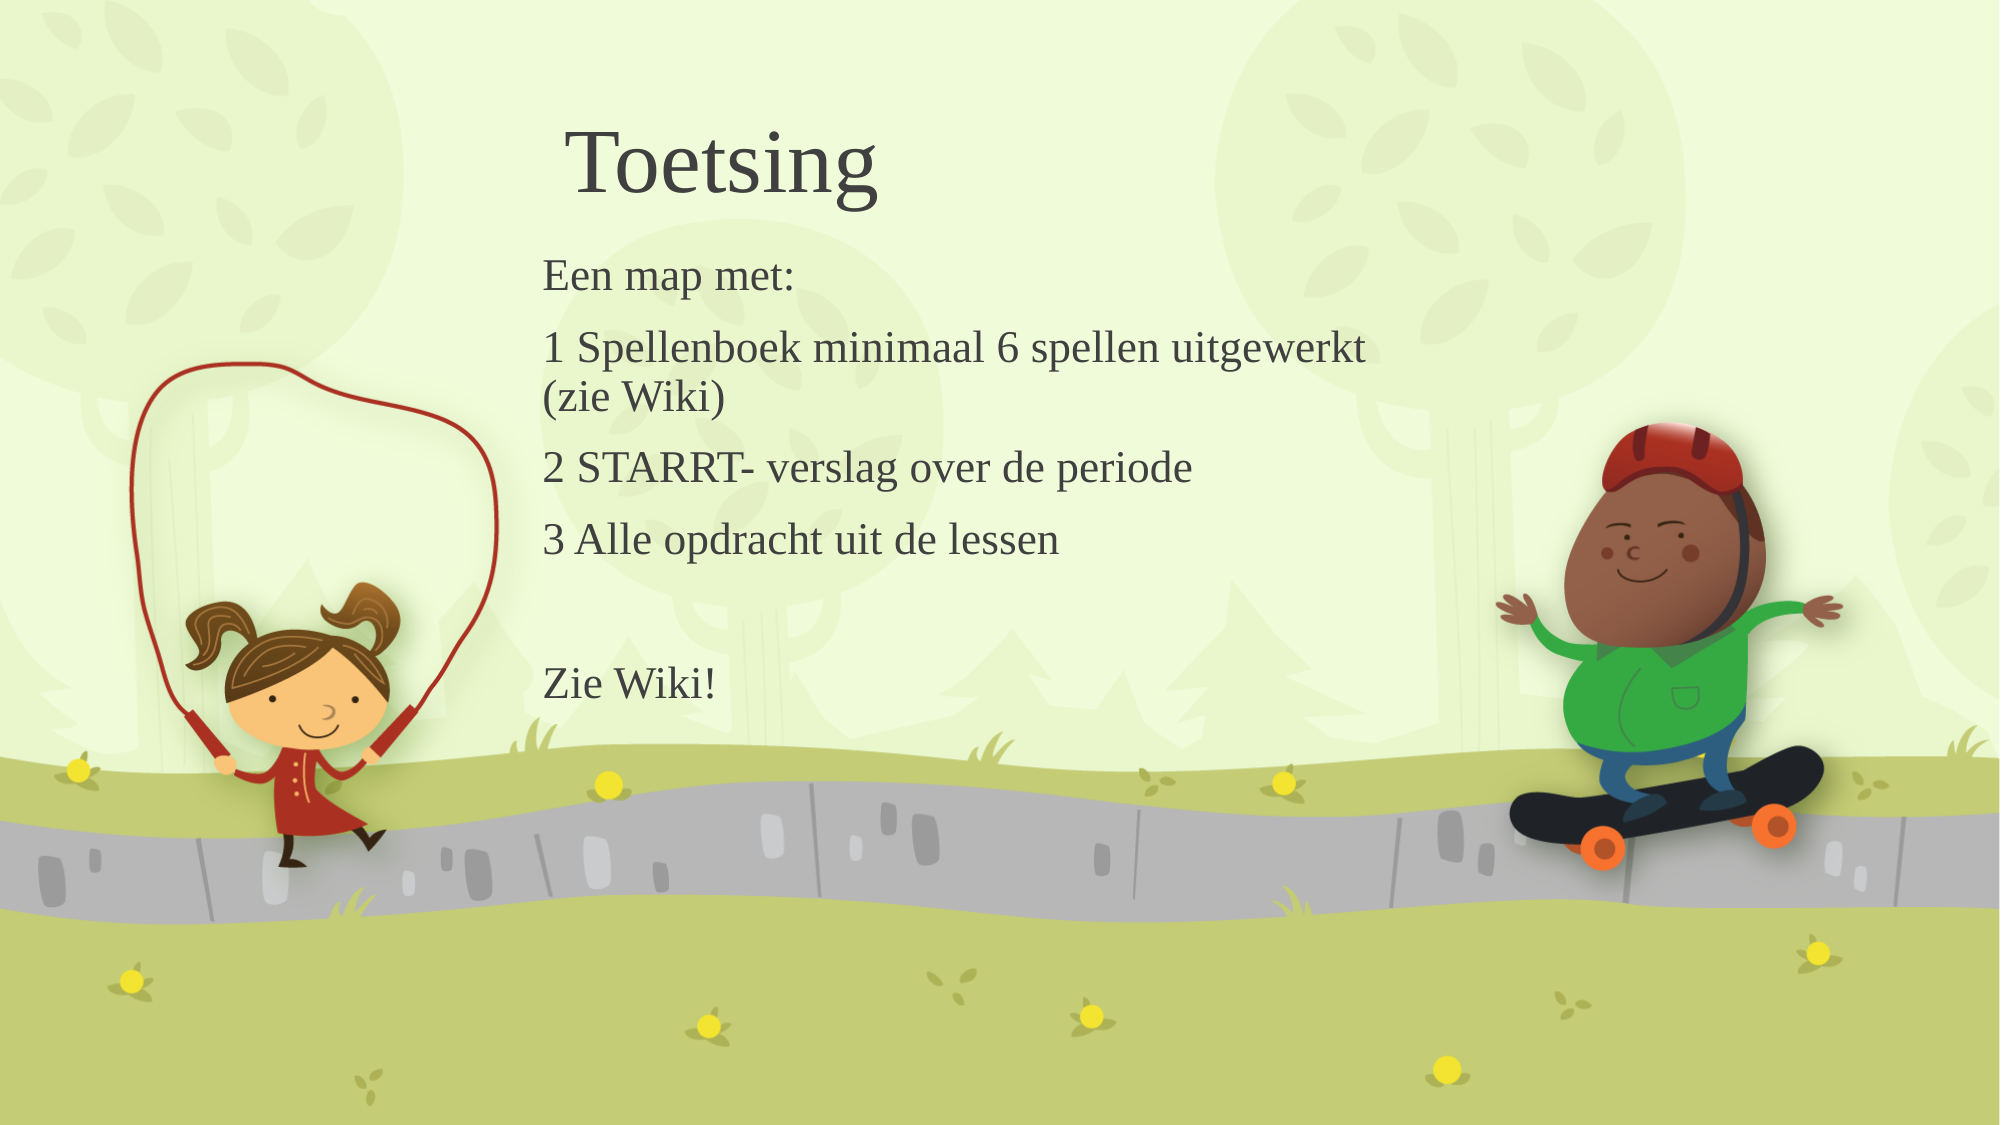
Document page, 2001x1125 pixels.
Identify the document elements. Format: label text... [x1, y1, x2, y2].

picture [0, 0, 2000, 1125]
list Een map met: 1 Spellenboek minimaal 6 spellen uitgewerkt (zie Wiki) 2 STARRT- verslag over de periode 3 Alle opdracht uit de lessen Zie Wiki! [527, 243, 1428, 716]
title Toetsing [549, 87, 1750, 220]
